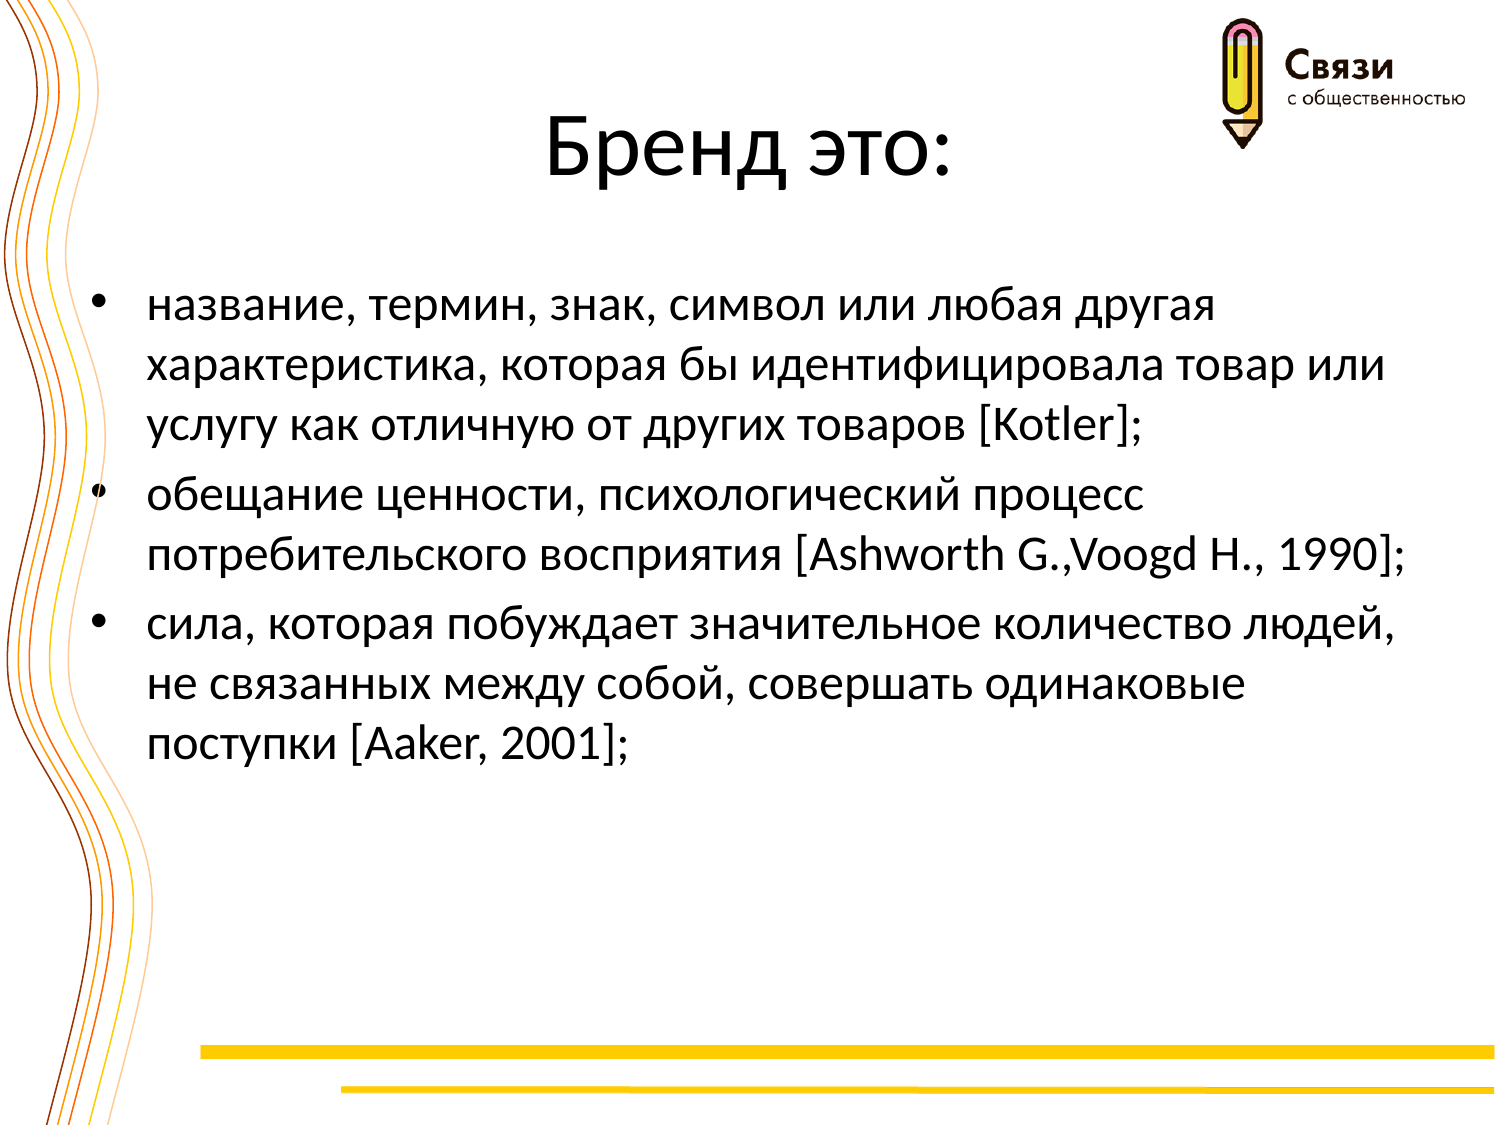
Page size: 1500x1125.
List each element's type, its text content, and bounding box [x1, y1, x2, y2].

list название, термин, знак, символ или любая другая характеристика, которая бы идентифицировала товар или услугу как отличную от других товаров [Kotler]; обещание ценности, психологический процесс потребительского восприятия [Ashworth G.,Voogd H., 1990]; сила, которая побуждает значительное количество людей, не связанных между собой, совершать одинаковые поступки [Aaker, 2001]; [213, 262, 1425, 1005]
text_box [4, 0, 207, 1125]
picture [199, 1045, 1495, 1059]
picture [1222, 18, 1472, 150]
title Бренд это: [213, 45, 1425, 233]
picture [339, 1086, 1495, 1095]
